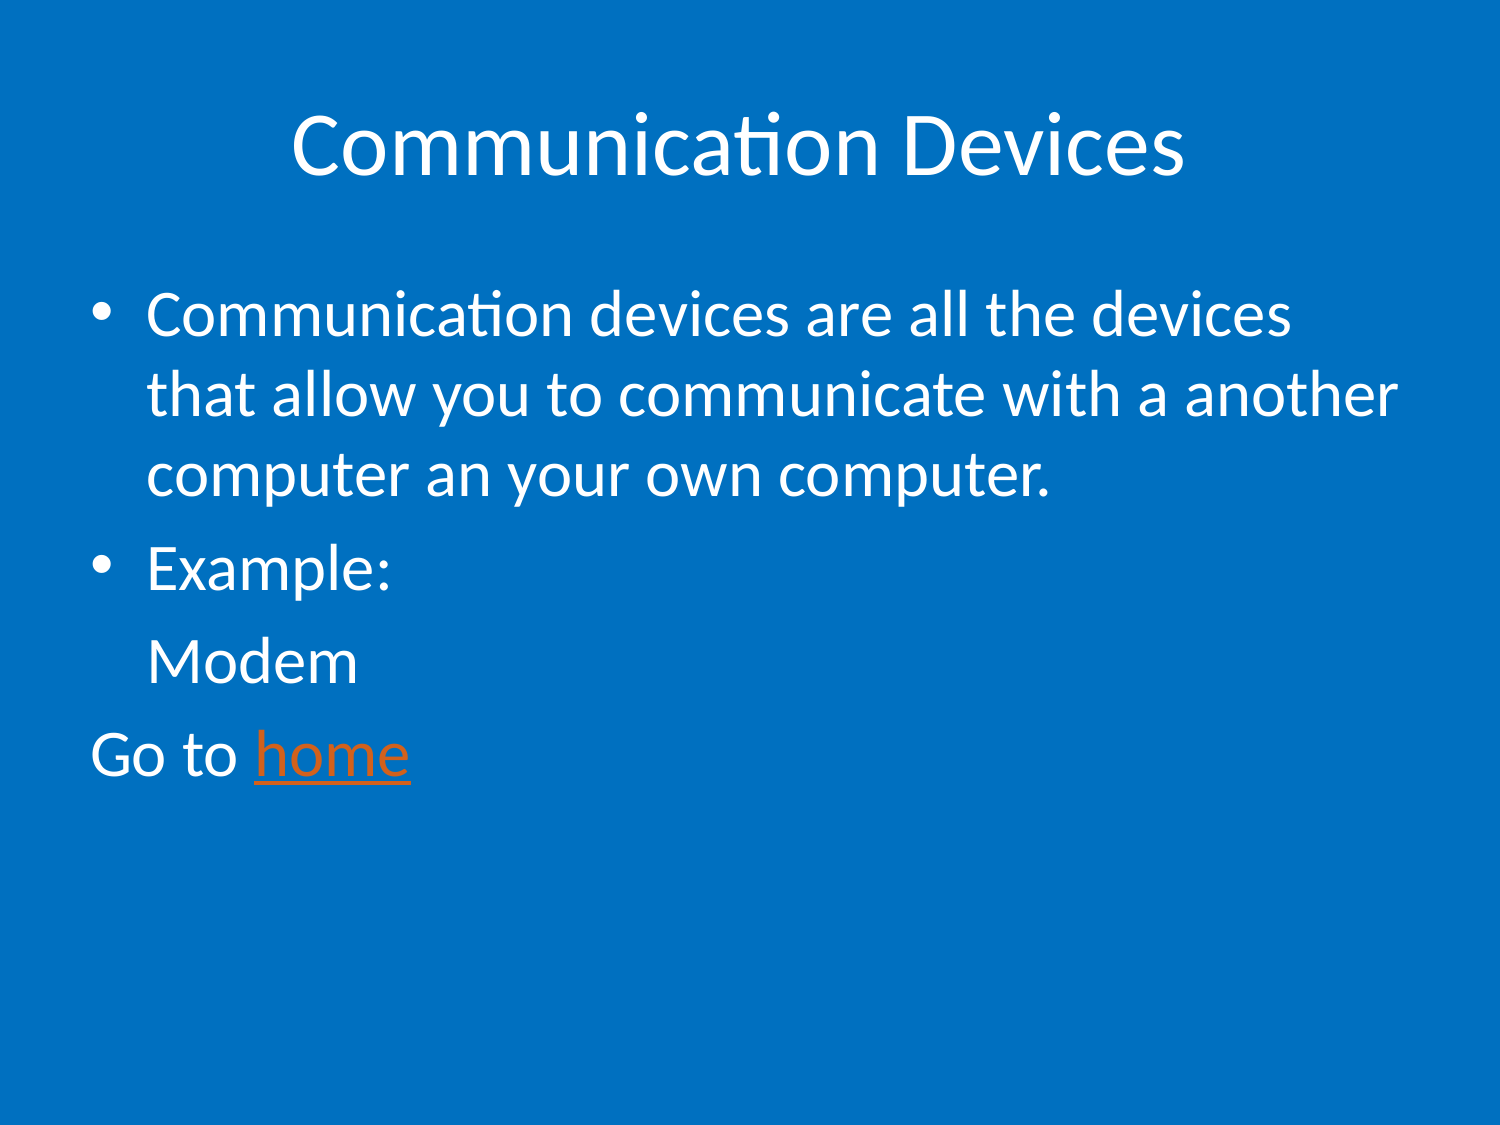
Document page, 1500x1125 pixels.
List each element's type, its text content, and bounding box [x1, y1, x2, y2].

list Communication devices are all the devices that allow you to communicate with a another computer an your own computer. Example: Modem Go to home [75, 262, 1425, 1005]
title Communication Devices [75, 45, 1425, 233]
